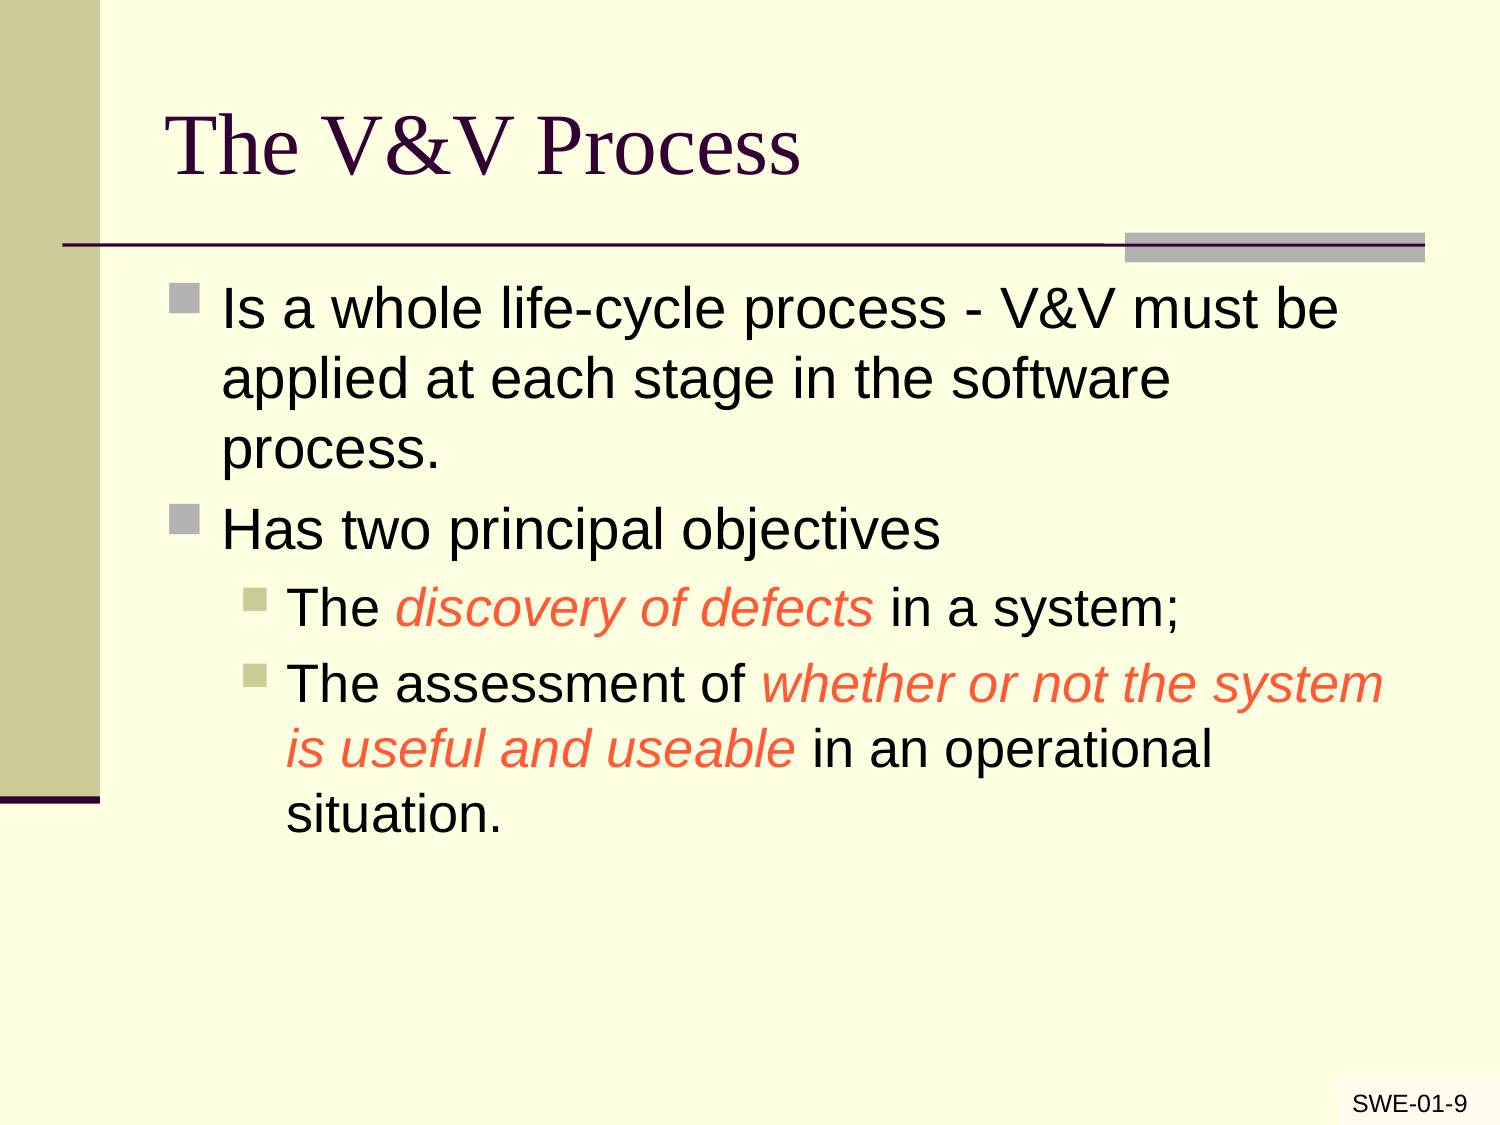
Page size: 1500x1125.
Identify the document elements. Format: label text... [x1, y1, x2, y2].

list Is a whole life-cycle process - V&V must be applied at each stage in the software process. Has two principal objectives The discovery of defects in a system; The assessment of whether or not the system is useful and useable in an operational situation. [150, 262, 1425, 1006]
title The V&V Process [150, 45, 1425, 234]
